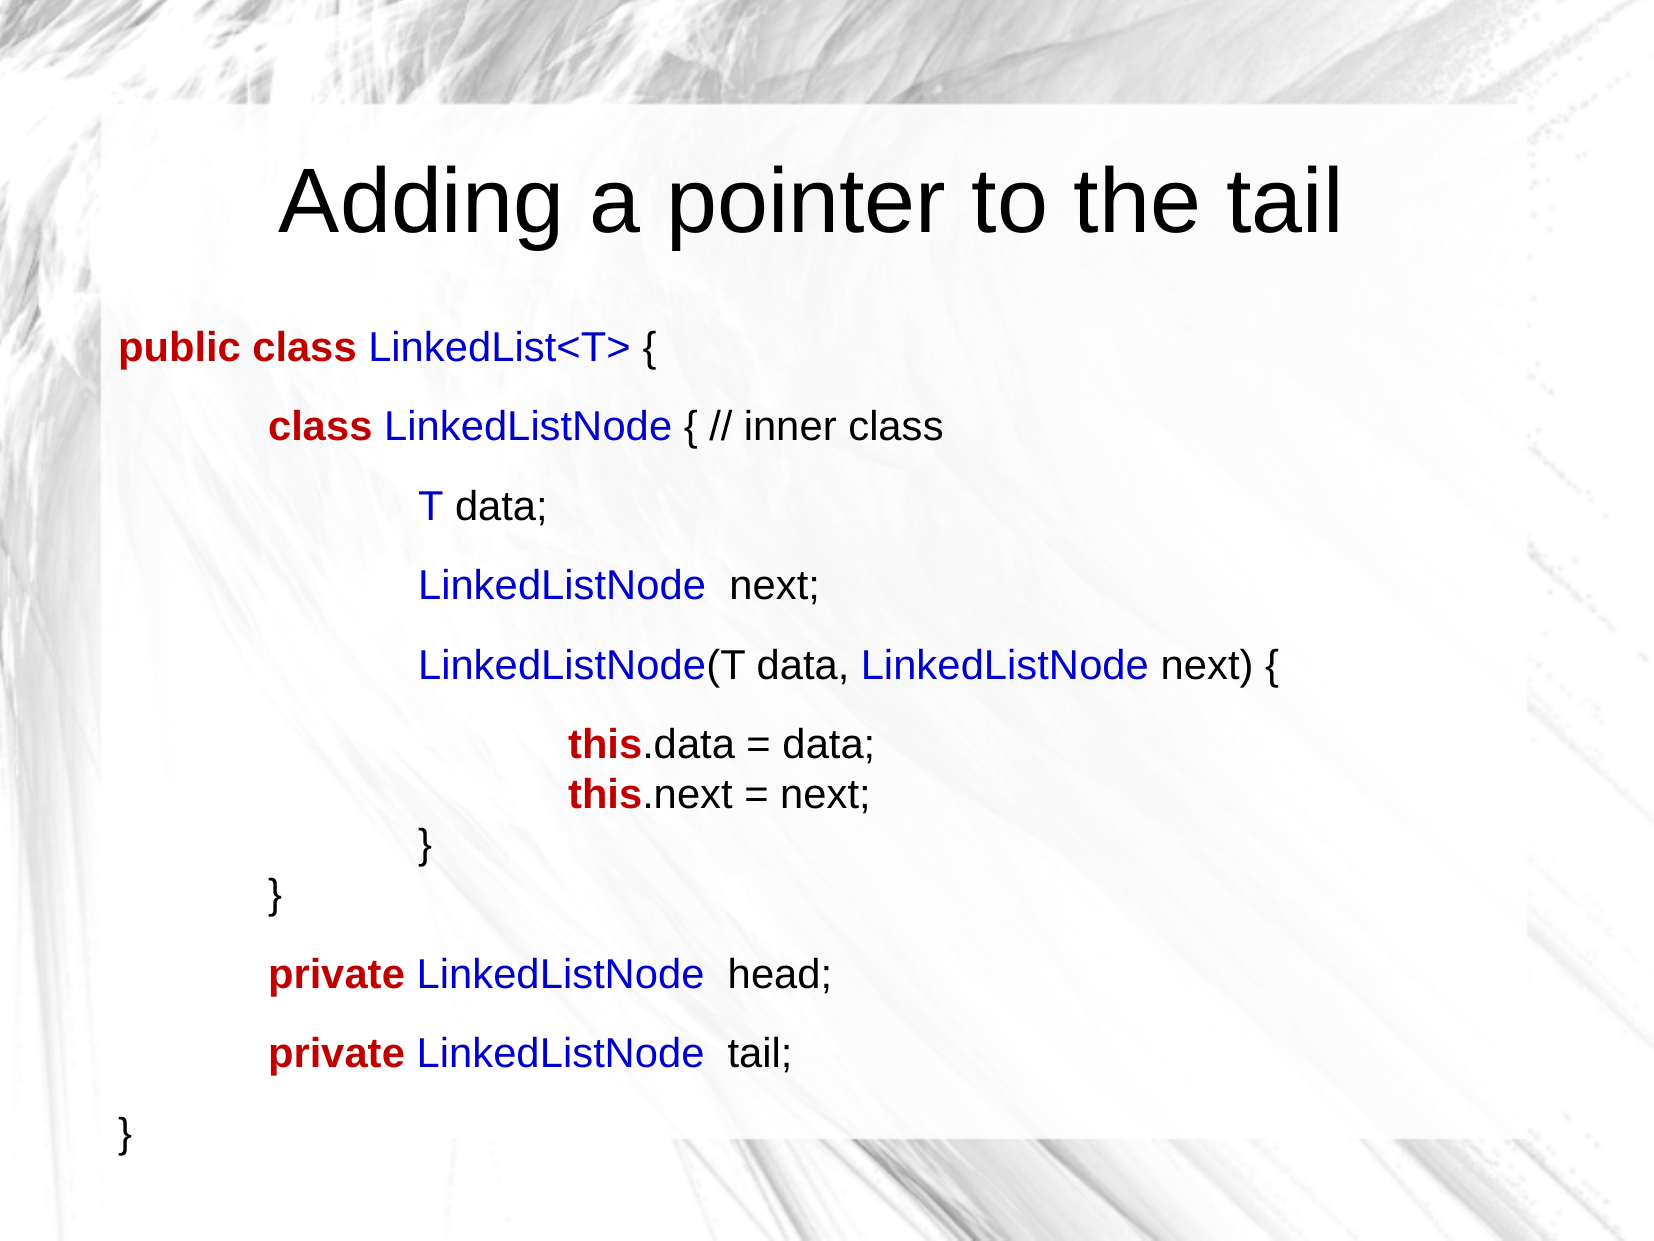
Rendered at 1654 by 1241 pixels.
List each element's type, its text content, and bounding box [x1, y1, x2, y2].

title Adding a pointer to the tail [118, 112, 1506, 281]
list public class LinkedList<T> { class LinkedListNode { // inner class T data; LinkedListNode next; LinkedListNode(T data, LinkedListNode next) { this.data = data; this.next = next; } } private LinkedListNode head; private LinkedListNode tail; } [118, 319, 1571, 1102]
picture [0, 0, 1654, 1241]
